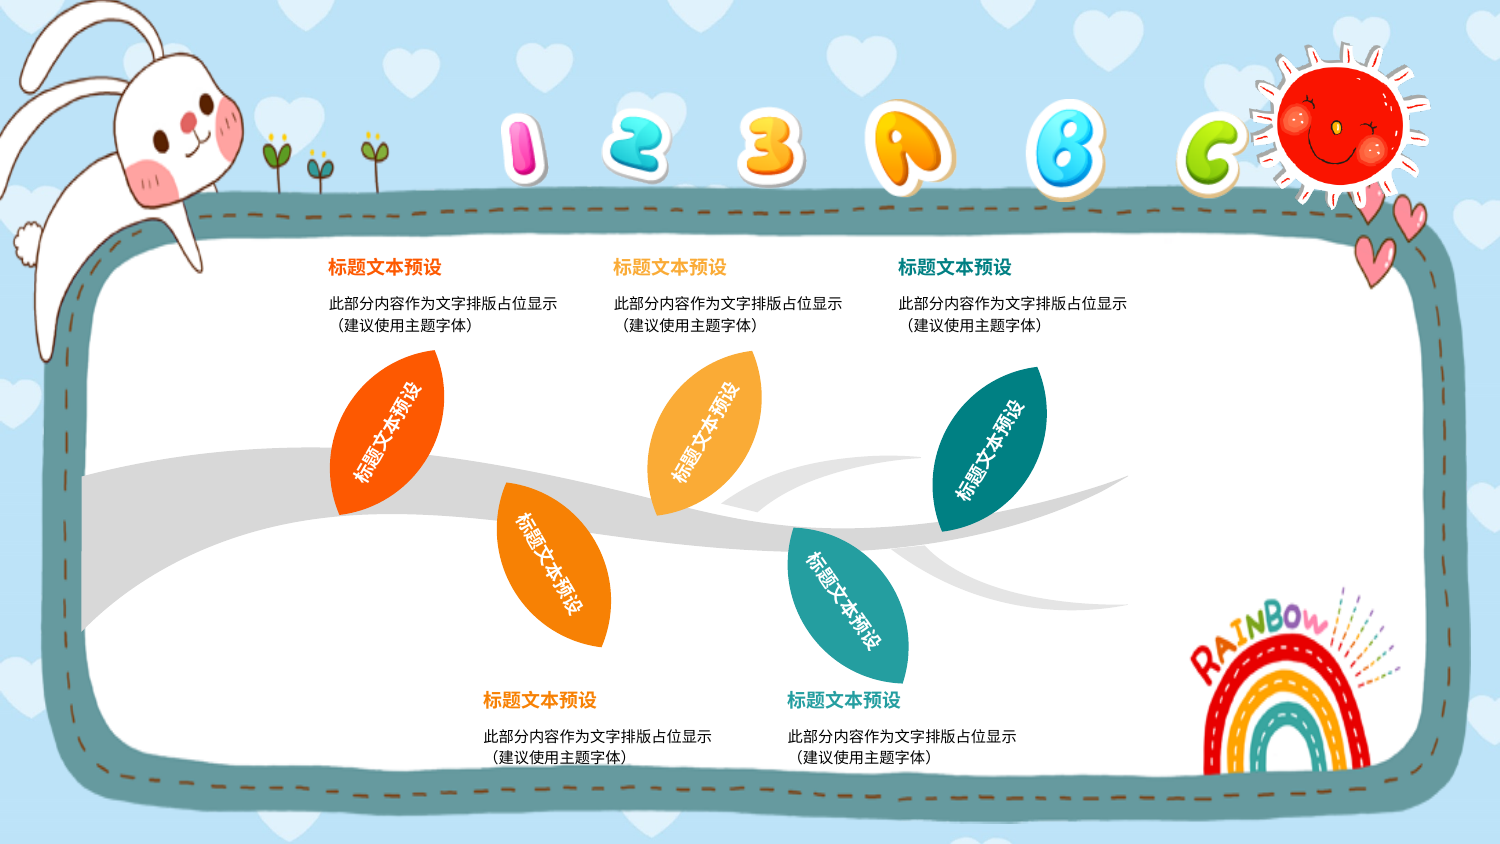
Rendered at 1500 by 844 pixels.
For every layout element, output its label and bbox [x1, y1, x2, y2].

picture [0, 0, 1500, 844]
text_box [81, 255, 1129, 775]
